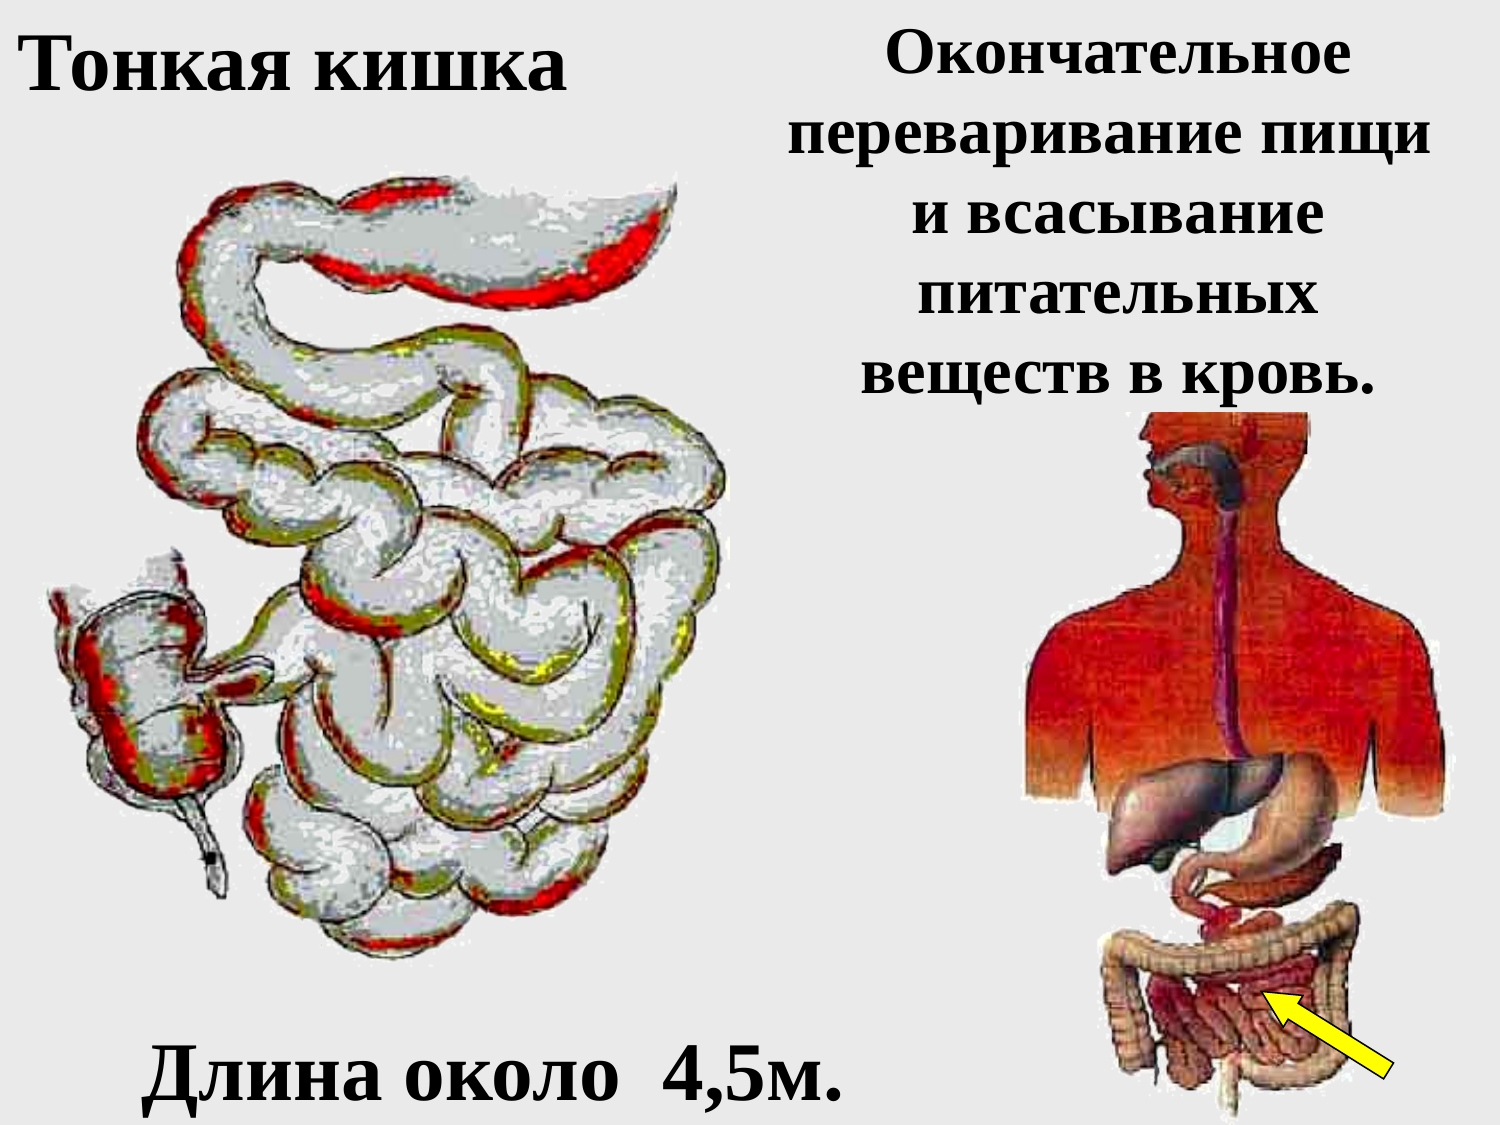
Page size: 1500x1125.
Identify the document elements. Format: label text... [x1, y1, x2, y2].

text_box Тонкая кишка [3, 0, 584, 115]
picture [1012, 412, 1457, 1125]
text_box Длина около 4,5м. [126, 1009, 860, 1125]
picture [37, 149, 730, 984]
text_box Окончательное переваривание пищи и всасывание питательных веществ в кровь. [737, 0, 1500, 415]
